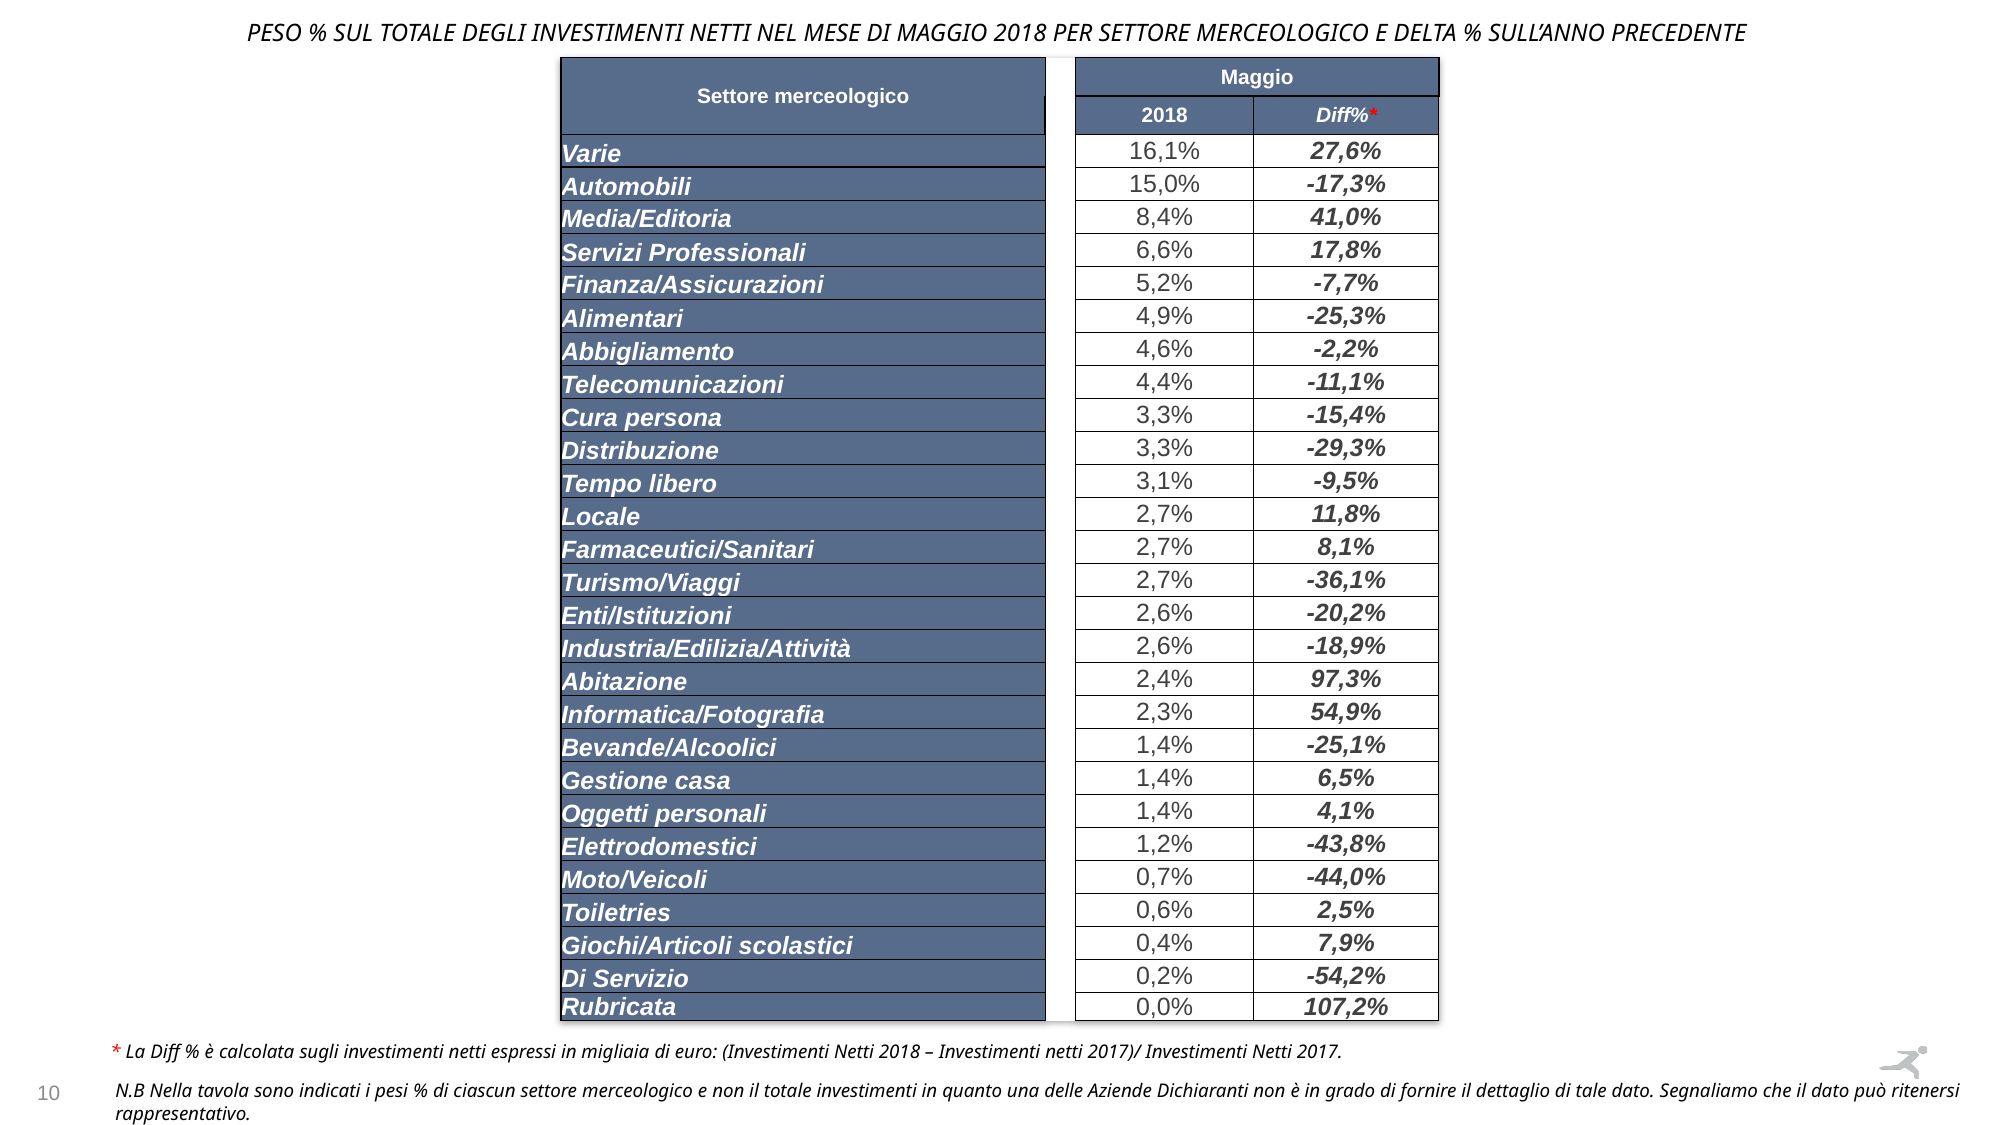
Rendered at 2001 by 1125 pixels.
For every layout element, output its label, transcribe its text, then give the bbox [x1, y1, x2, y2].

table_cell 107,2% [1254, 993, 1438, 1020]
table_cell 8,1% [1254, 531, 1438, 563]
table_cell [1046, 927, 1075, 960]
table_cell -25,3% [1254, 300, 1438, 332]
table_cell 1,4% [1076, 729, 1253, 761]
table_cell [1046, 497, 1075, 530]
table_cell -54,2% [1254, 960, 1438, 992]
table_cell [1046, 266, 1075, 299]
table_cell [1046, 96, 1075, 134]
table_cell [1046, 332, 1075, 365]
table_cell -2,2% [1254, 333, 1438, 365]
table_cell Diff%* [1254, 97, 1438, 134]
table_cell [1046, 695, 1075, 728]
table_cell -9,5% [1254, 465, 1438, 497]
table_cell Alimentari [562, 300, 1045, 332]
table_cell 0,2% [1076, 960, 1253, 992]
table_cell 6,5% [1254, 762, 1438, 794]
table_cell -7,7% [1254, 267, 1438, 299]
table_cell [1046, 200, 1075, 233]
table_cell Moto/Veicoli [562, 861, 1045, 893]
table_cell Telecomunicazioni [562, 366, 1045, 398]
table_cell 2,3% [1076, 696, 1253, 728]
table_cell [1046, 761, 1075, 794]
table_cell 4,1% [1254, 795, 1438, 827]
table_header Maggio [1076, 58, 1438, 95]
table_cell 1,4% [1076, 762, 1253, 794]
table_cell Tempo libero [562, 465, 1045, 497]
table_cell Elettrodomestici [562, 828, 1045, 860]
slide_number 10 [0, 1061, 75, 1122]
table_cell [1046, 398, 1075, 431]
table_cell 6,6% [1076, 234, 1253, 266]
table_cell [1046, 860, 1075, 894]
table_cell Di Servizio [562, 960, 1045, 992]
table_cell [1046, 993, 1075, 1021]
table_cell 2,7% [1076, 531, 1253, 563]
table_cell [1046, 960, 1075, 993]
table_cell Bevande/Alcoolici [562, 729, 1045, 761]
table_cell 3,1% [1076, 465, 1253, 497]
table_cell [1046, 794, 1075, 827]
table_cell 0,4% [1076, 927, 1253, 959]
table_cell 8,4% [1076, 201, 1253, 233]
table_cell -20,2% [1254, 597, 1438, 629]
table_cell [1046, 134, 1075, 167]
table_cell -18,9% [1254, 630, 1438, 662]
table_cell Varie [562, 135, 1045, 166]
table_cell 27,6% [1254, 135, 1438, 167]
table_cell Industria/Edilizia/Attività [562, 630, 1045, 662]
table_cell 0,6% [1076, 894, 1253, 926]
table_cell [1046, 827, 1075, 860]
table_cell Farmaceutici/Sanitari [562, 531, 1045, 563]
table_cell [1046, 167, 1075, 200]
table_cell Locale [562, 498, 1045, 530]
table_cell Oggetti personali [562, 795, 1045, 827]
table_cell 16,1% [1076, 135, 1253, 167]
table_cell 2,6% [1076, 630, 1253, 662]
table_cell 2,4% [1076, 663, 1253, 695]
table_cell -36,1% [1254, 564, 1438, 596]
table_cell 2,5% [1254, 894, 1438, 926]
table_cell 5,2% [1076, 267, 1253, 299]
table_cell Media/Editoria [562, 201, 1045, 233]
table_cell 41,0% [1254, 201, 1438, 233]
table_cell 3,3% [1076, 432, 1253, 464]
table_cell 97,3% [1254, 663, 1438, 695]
table_cell Automobili [562, 168, 1045, 200]
table_cell [1046, 728, 1075, 761]
table_cell -15,4% [1254, 399, 1438, 431]
table_cell [1046, 431, 1075, 464]
table_cell 1,2% [1076, 828, 1253, 860]
table_cell [1046, 233, 1075, 266]
table_cell -25,1% [1254, 729, 1438, 761]
subtitle PESO % SUL TOTALE DEGLI INVESTIMENTI NETTI nel mese di MAGGIO 2018 PER SETTORE MERCEOLOGICO e delta % sull’anno precedente [0, 2, 2000, 61]
table_cell [1046, 662, 1075, 695]
table_cell Servizi Professionali [562, 234, 1045, 266]
table_cell Cura persona [562, 399, 1045, 431]
table_cell Turismo/Viaggi [562, 564, 1045, 596]
table_cell Rubricata [562, 993, 1045, 1020]
table_cell 2,6% [1076, 597, 1253, 629]
table_cell Informatica/Fotografia [562, 696, 1045, 728]
table_cell [1046, 563, 1075, 596]
table_cell 1,4% [1076, 795, 1253, 827]
table_cell -17,3% [1254, 168, 1438, 200]
text_box * La Diff % è calcolata sugli investimenti netti espressi in migliaia di euro: (Investimenti Netti 2018 – Investimenti netti 2017)/ Investimenti Netti 2017. [95, 1032, 1818, 1070]
table_cell -44,0% [1254, 861, 1438, 893]
table_cell 2018 [1076, 97, 1253, 134]
table_cell 4,9% [1076, 300, 1253, 332]
table_header Settore merceologico [562, 58, 1045, 134]
table_header [1046, 58, 1075, 96]
table_cell 54,9% [1254, 696, 1438, 728]
table_cell Distribuzione [562, 432, 1045, 464]
table_cell 4,4% [1076, 366, 1253, 398]
table_cell 15,0% [1076, 168, 1253, 200]
table_cell Enti/Istituzioni [562, 597, 1045, 629]
table_cell -43,8% [1254, 828, 1438, 860]
table_cell 0,7% [1076, 861, 1253, 893]
table_cell 7,9% [1254, 927, 1438, 959]
table_cell [1046, 299, 1075, 332]
table_cell -11,1% [1254, 366, 1438, 398]
table_cell Finanza/Assicurazioni [562, 267, 1045, 299]
table_cell Toiletries [562, 894, 1045, 926]
table_cell [1046, 464, 1075, 497]
table_cell -29,3% [1254, 432, 1438, 464]
table_cell [1046, 629, 1075, 662]
table_cell 17,8% [1254, 234, 1438, 266]
table_cell [1046, 530, 1075, 563]
table_cell Gestione casa [562, 762, 1045, 794]
table_cell Giochi/Articoli scolastici [562, 927, 1045, 959]
table_cell 2,7% [1076, 498, 1253, 530]
table_cell 11,8% [1254, 498, 1438, 530]
table_cell [1046, 596, 1075, 629]
table_cell [1046, 894, 1075, 927]
table_cell 3,3% [1076, 399, 1253, 431]
table_cell Abbigliamento [562, 333, 1045, 365]
table_cell [1046, 365, 1075, 398]
table_cell 2,7% [1076, 564, 1253, 596]
table_cell Abitazione [562, 663, 1045, 695]
table_cell 4,6% [1076, 333, 1253, 365]
table_cell 0,0% [1076, 993, 1253, 1020]
text_box N.B Nella tavola sono indicati i pesi % di ciascun settore merceologico e non il totale investimenti in quanto una delle Aziende Dichiaranti non è in grado di fornire il dettaglio di tale dato. Segnaliamo che il dato può ritenersi rappresentativo. [100, 1079, 1978, 1125]
